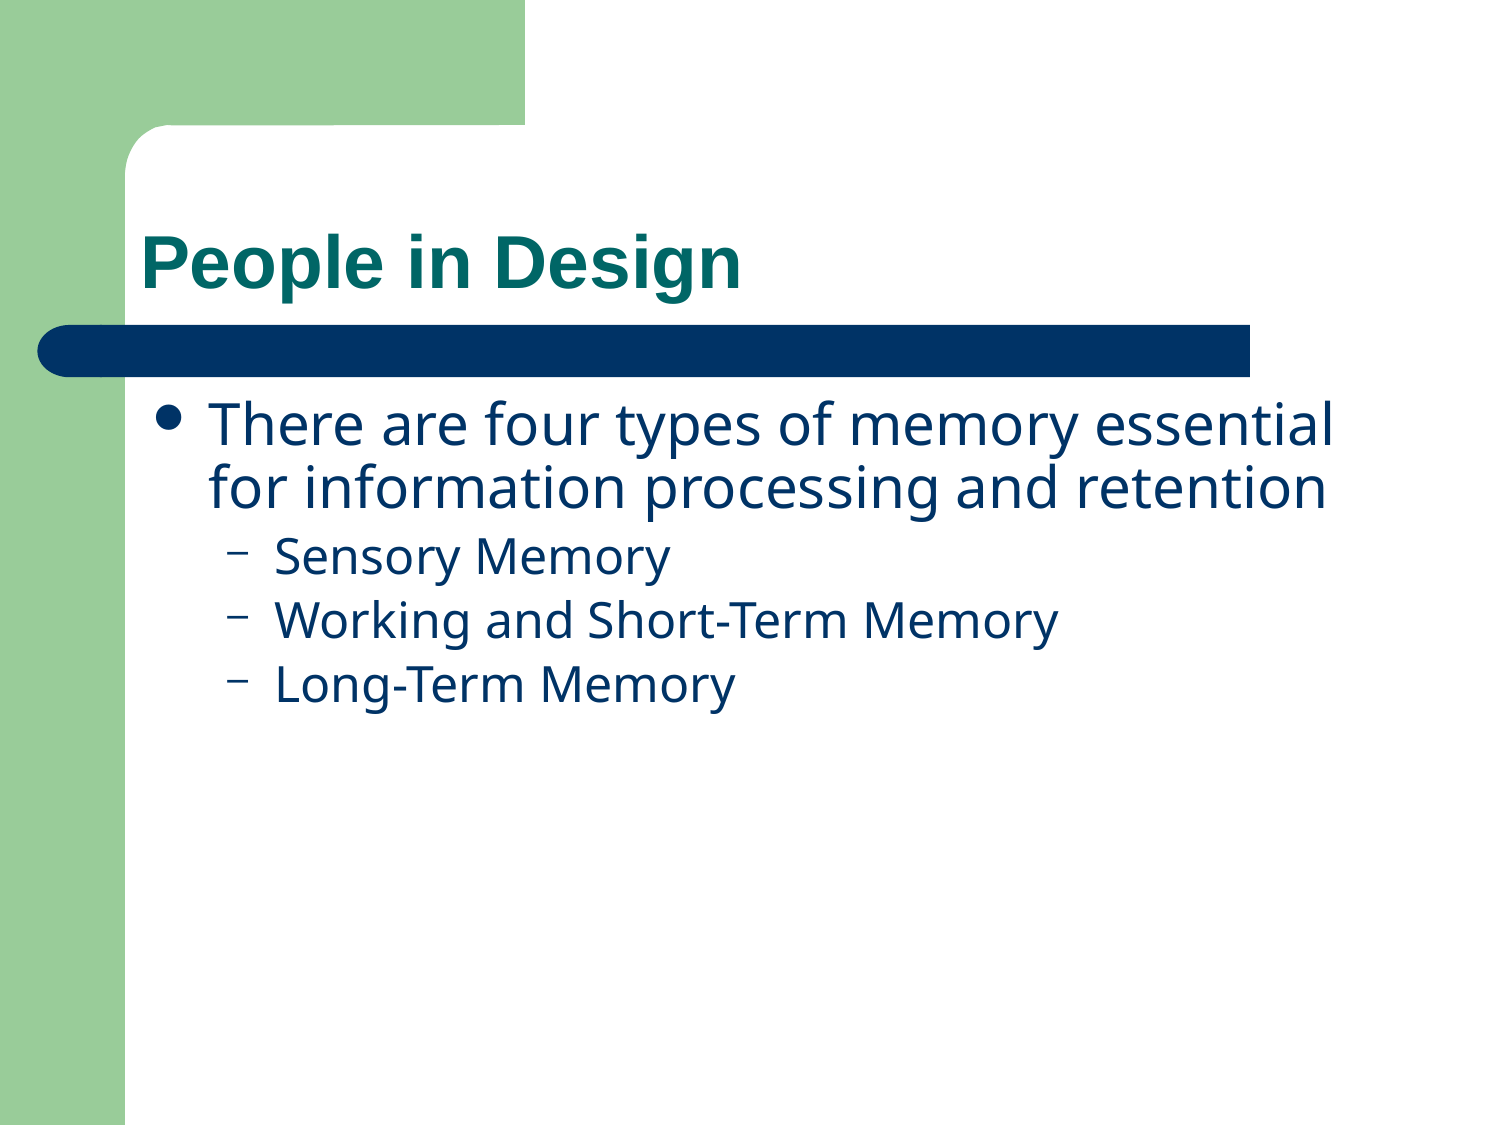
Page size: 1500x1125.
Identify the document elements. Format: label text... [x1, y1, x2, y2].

list There are four types of memory essential for information processing and retention Sensory Memory Working and Short-Term Memory Long-Term Memory [137, 387, 1400, 999]
title People in Design [124, 124, 1426, 313]
